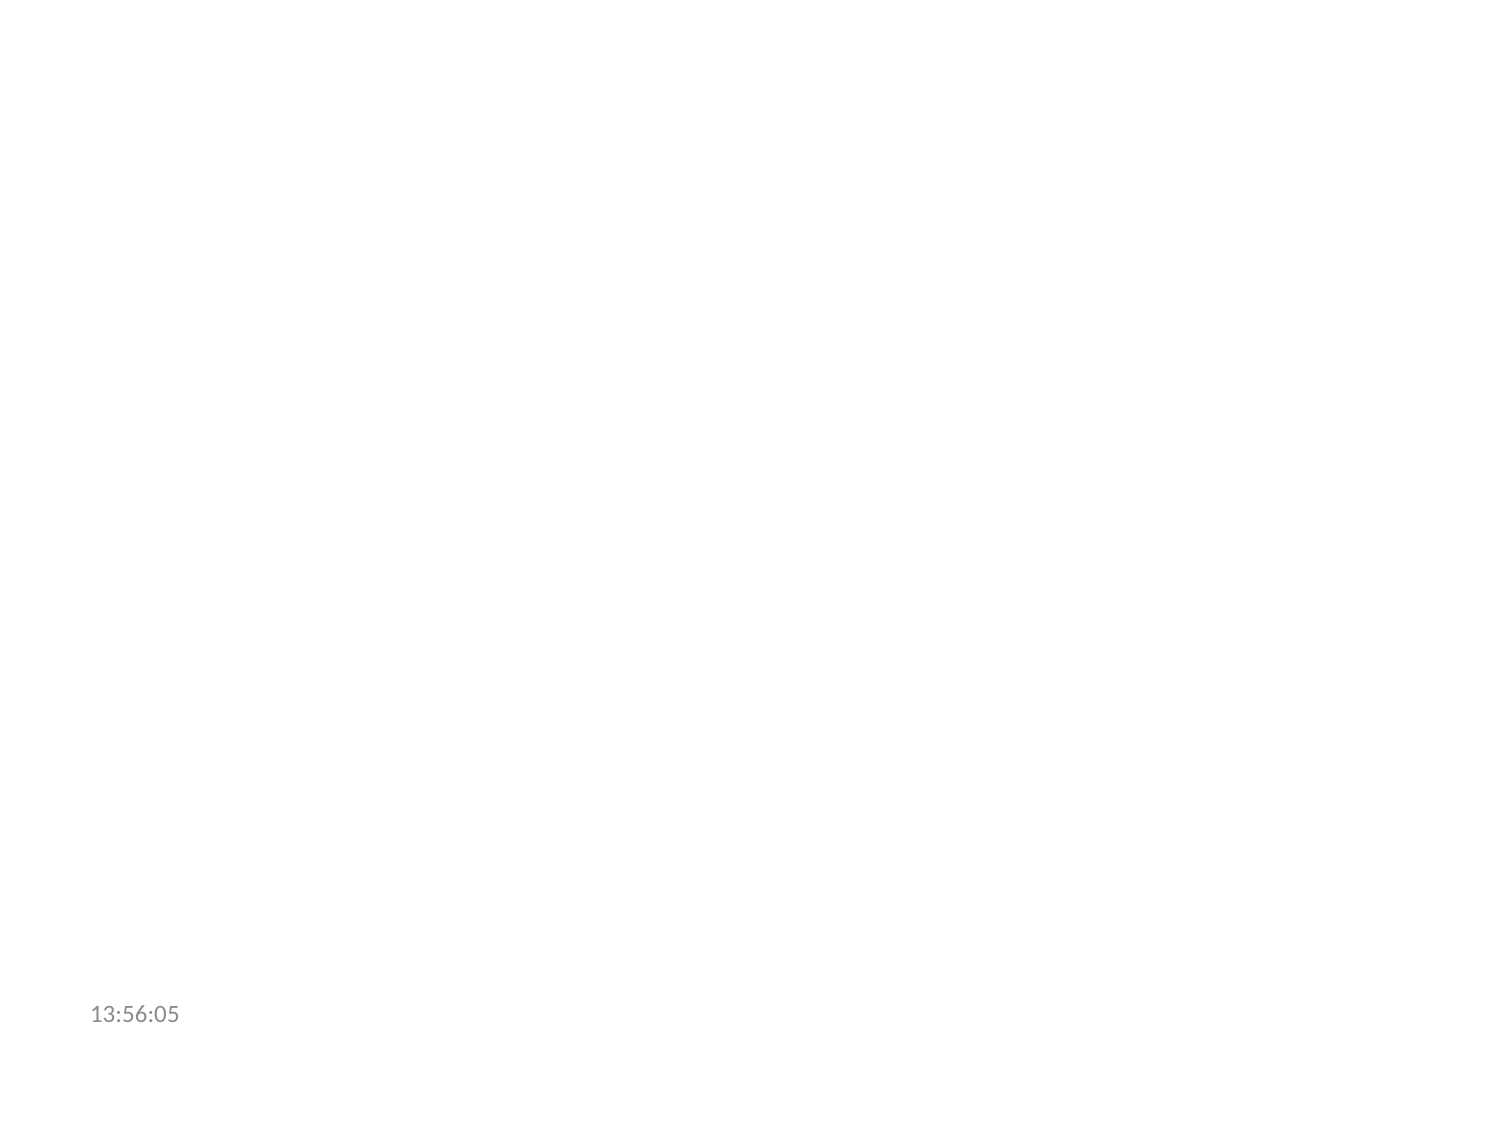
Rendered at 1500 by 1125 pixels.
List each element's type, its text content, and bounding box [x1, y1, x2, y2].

text_box 15:35:09 [75, 982, 425, 1043]
